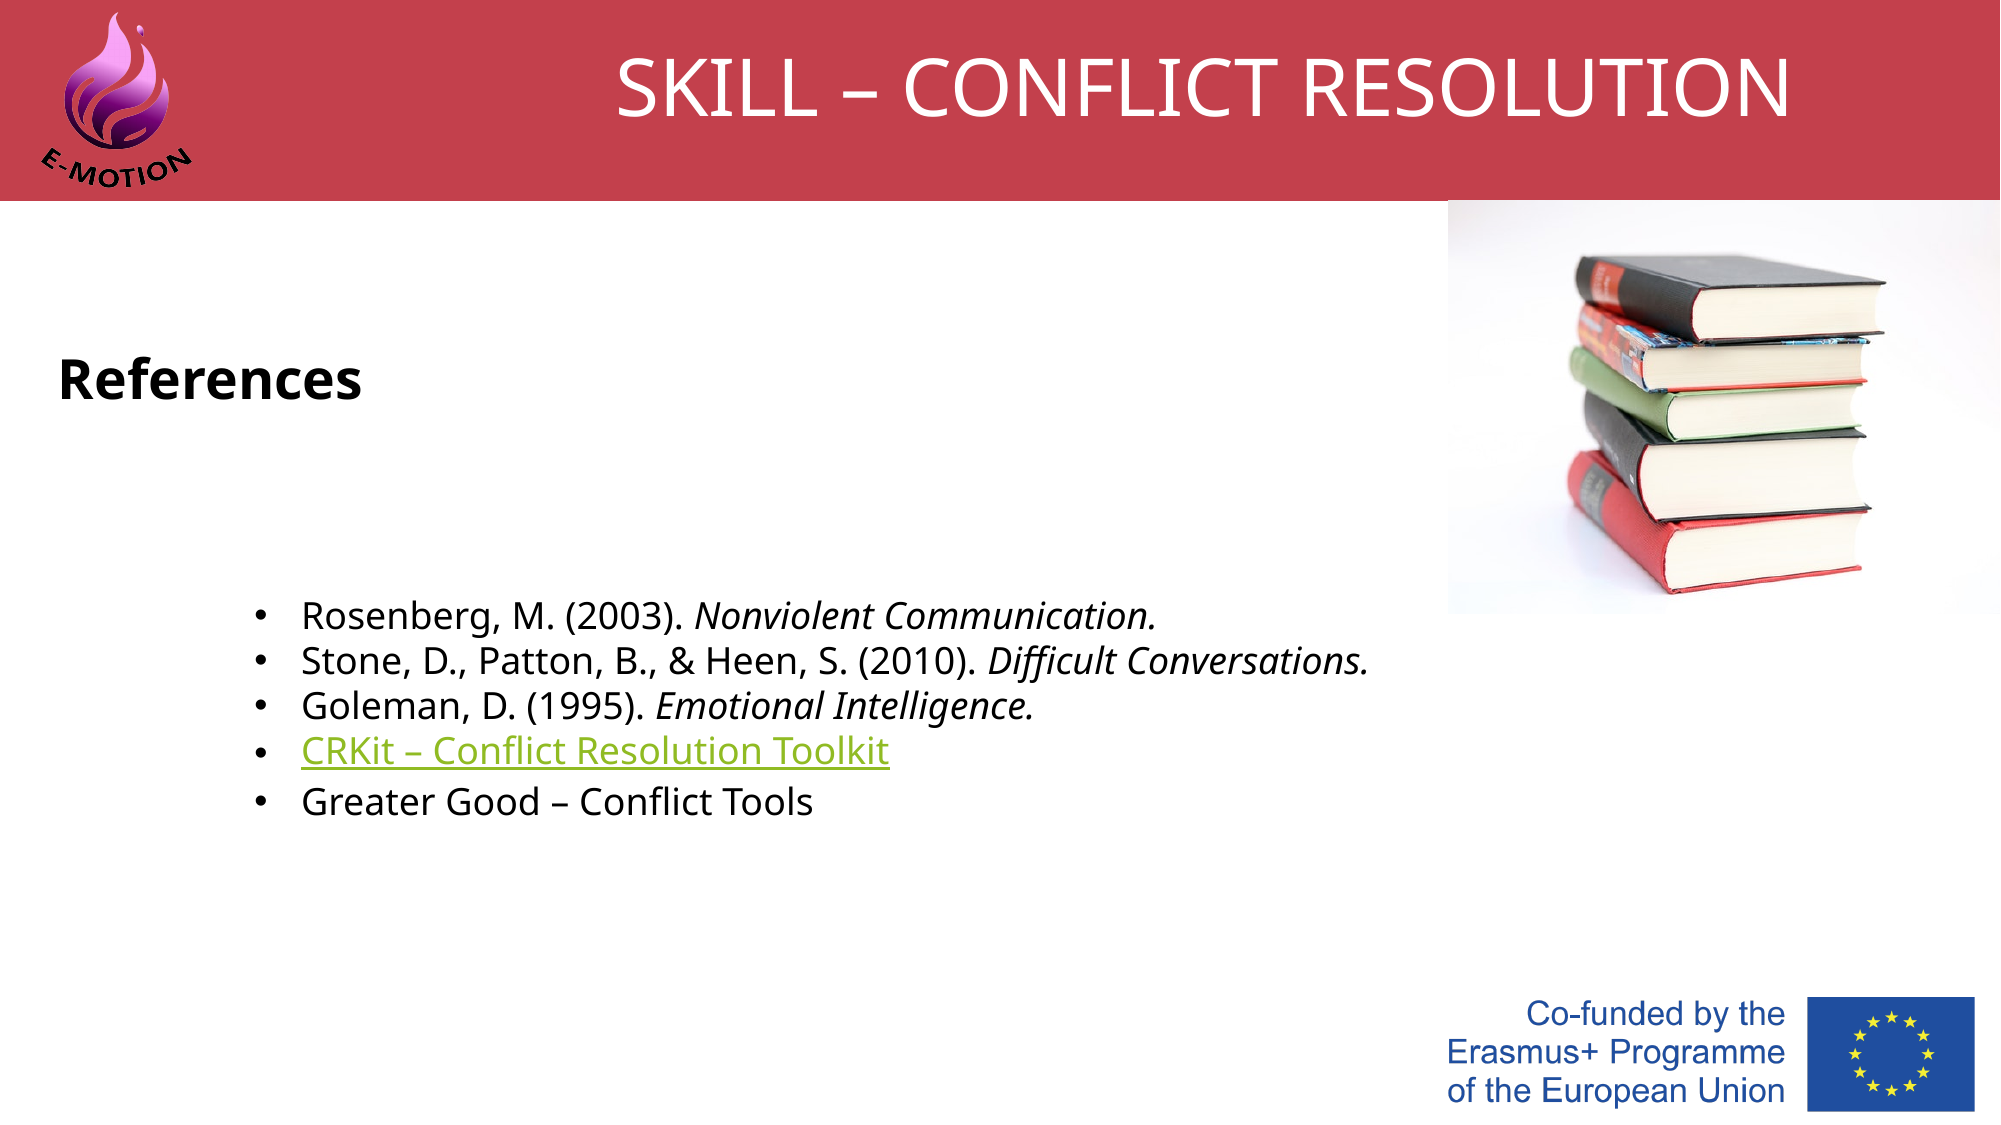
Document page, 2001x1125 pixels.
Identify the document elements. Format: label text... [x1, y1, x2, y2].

picture [1448, 200, 2000, 614]
text_box SKILL – CONFLICT RESOLUTION [551, 28, 1810, 304]
picture [0, 0, 253, 247]
list References [42, 286, 1448, 421]
text_box Rosenberg, M. (2003). Nonviolent Communication. Stone, D., Patton, B., & Heen, S. (2010). Difficult Conversations. Goleman, D. (1995). Emotional Intelligence. CRKit – Conflict Resolution Toolkit Greater Good – Conflict Tools [239, 584, 1493, 830]
